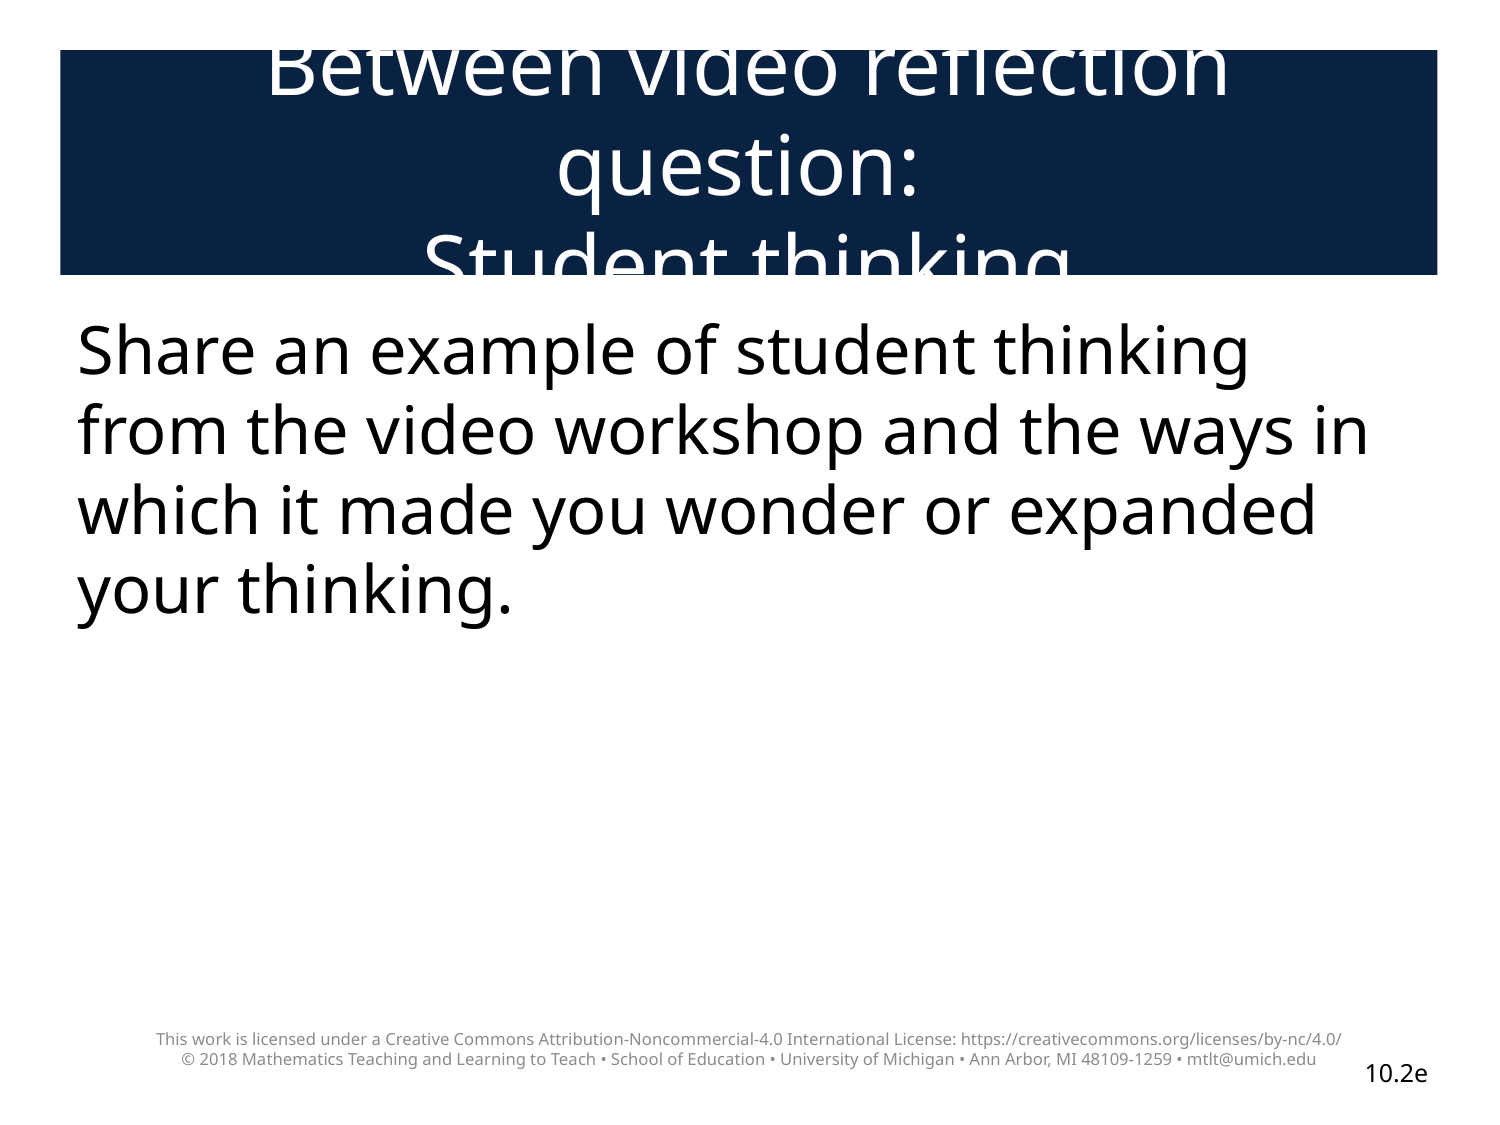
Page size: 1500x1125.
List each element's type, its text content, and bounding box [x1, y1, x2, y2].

text_box 10.2e [1349, 1050, 1443, 1095]
footer This work is licensed under a Creative Commons Attribution-Noncommercial-4.0 International License: https://creativecommons.org/licenses/by-nc/4.0/ © 2018 Mathematics Teaching and Learning to Teach • School of Education • University of Michigan • Ann Arbor, MI 48109-1259 • mtlt@umich.edu [62, 1009, 1438, 1088]
title Between video reflection question: Student thinking [60, 50, 1438, 275]
list Share an example of student thinking from the video workshop and the ways in which it made you wonder or expanded your thinking. [62, 299, 1438, 1005]
